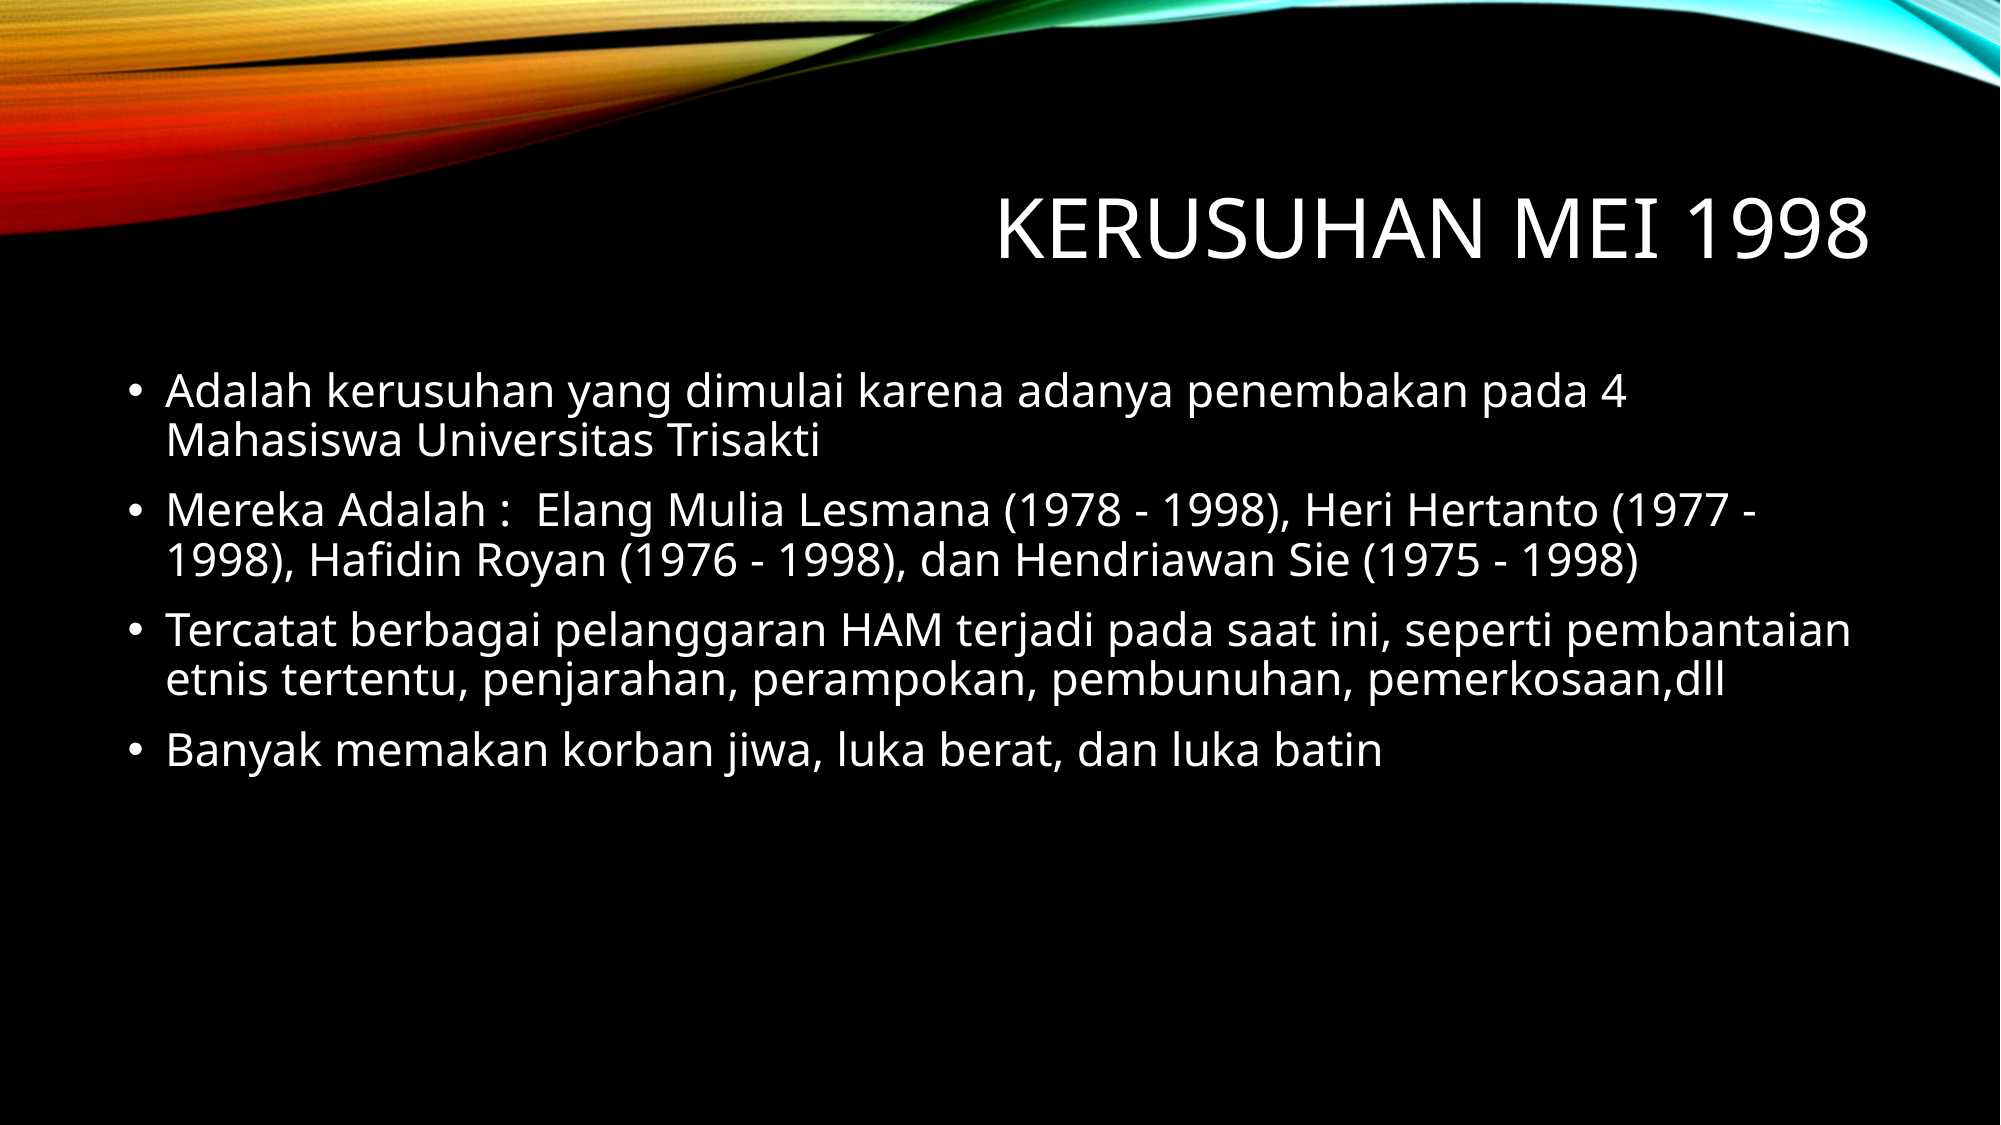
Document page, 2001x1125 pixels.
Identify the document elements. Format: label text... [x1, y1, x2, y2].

picture [0, 0, 2000, 237]
list Adalah kerusuhan yang dimulai karena adanya penembakan pada 4 Mahasiswa Universitas Trisakti Mereka Adalah : Elang Mulia Lesmana (1978 - 1998), Heri Hertanto (1977 - 1998), Hafidin Royan (1976 - 1998), dan Hendriawan Sie (1975 - 1998) Tercatat berbagai pelanggaran HAM terjadi pada saat ini, seperti pembantaian etnis tertentu, penjarahan, perampokan, pembunuhan, pemerkosaan,dll Banyak memakan korban jiwa, luka berat, dan luka batin [112, 360, 1888, 1021]
title Kerusuhan mei 1998 [474, 125, 1888, 338]
